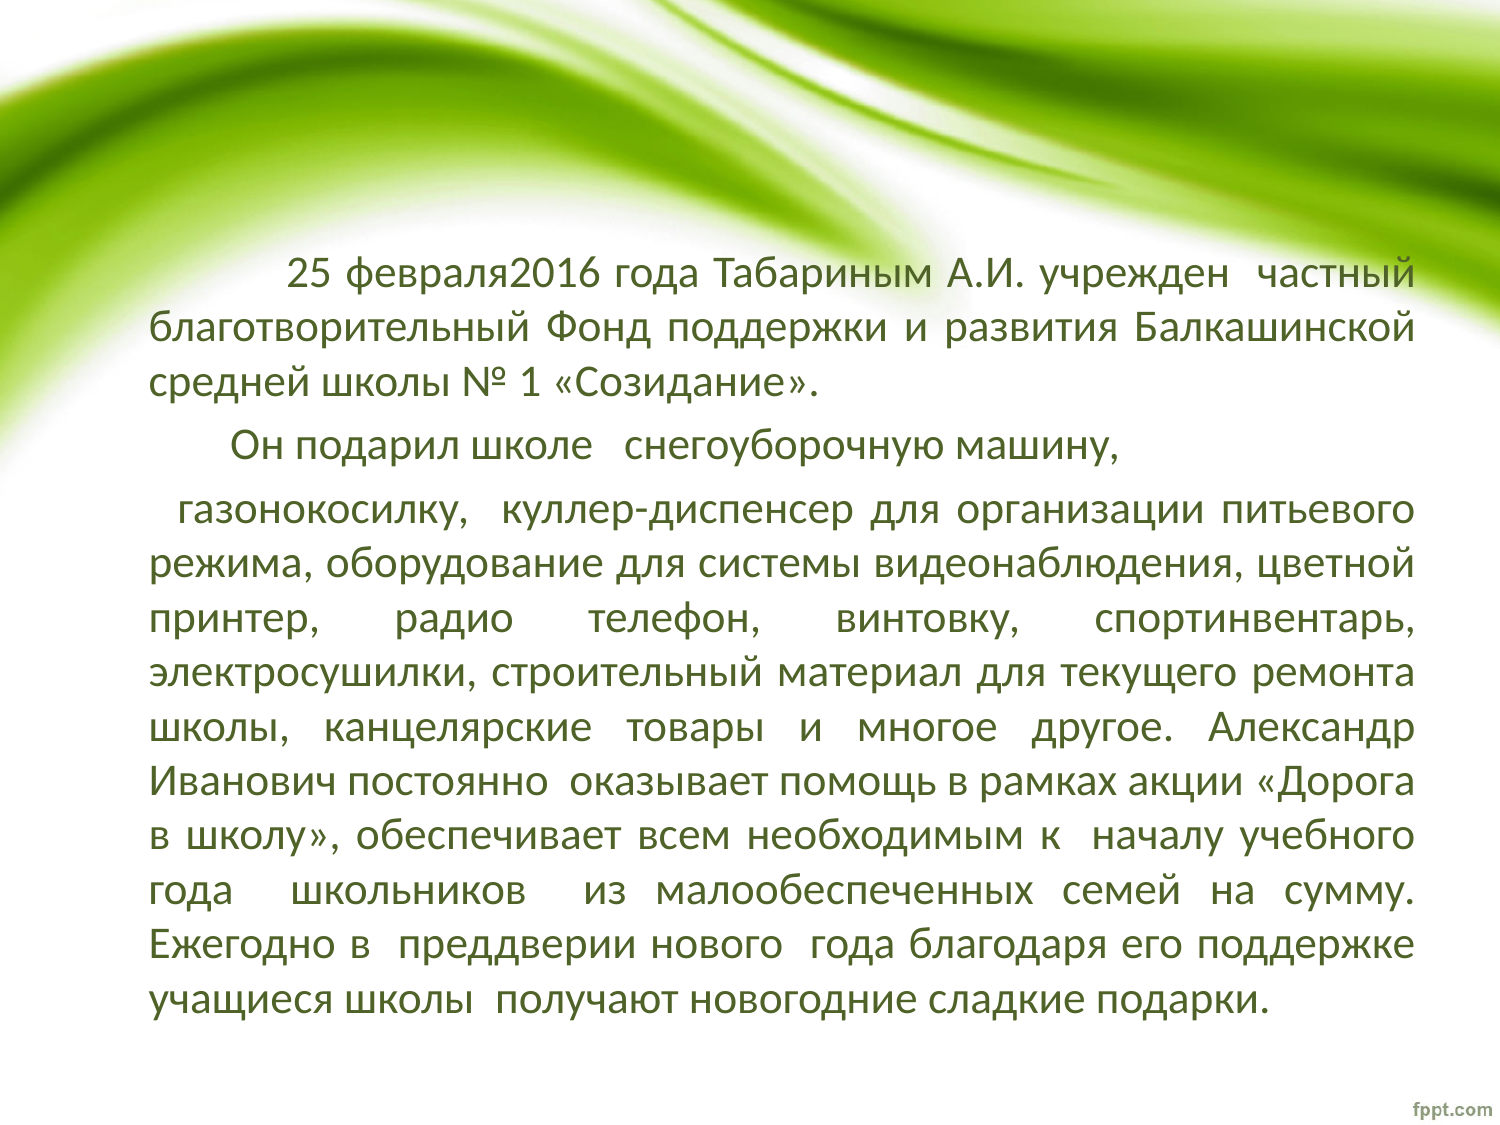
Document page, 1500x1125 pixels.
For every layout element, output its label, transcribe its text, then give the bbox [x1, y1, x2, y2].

list 25 февраля2016 года Табариным А.И. учрежден частный благотворительный Фонд поддержки и развития Балкашинской средней школы № 1 «Созидание». Он подарил школе снегоуборочную машину, газонокосилку, куллер-диспенсер для организации питьевого режима, оборудование для системы видеонаблюдения, цветной принтер, радио телефон, винтовку, спортинвентарь, электросушилки, строительный материал для текущего ремонта школы, канцелярские товары и многое другое. Александр Иванович постоянно оказывает помощь в рамках акции «Дорога в школу», обеспечивает всем необходимым к началу учебного года школьников из малообеспеченных семей на сумму. Ежегодно в преддверии нового года благодаря его поддержке учащиеся школы получают новогодние сладкие подарки. [82, 234, 1432, 1051]
picture [0, 0, 1500, 1125]
title [73, 236, 82, 312]
